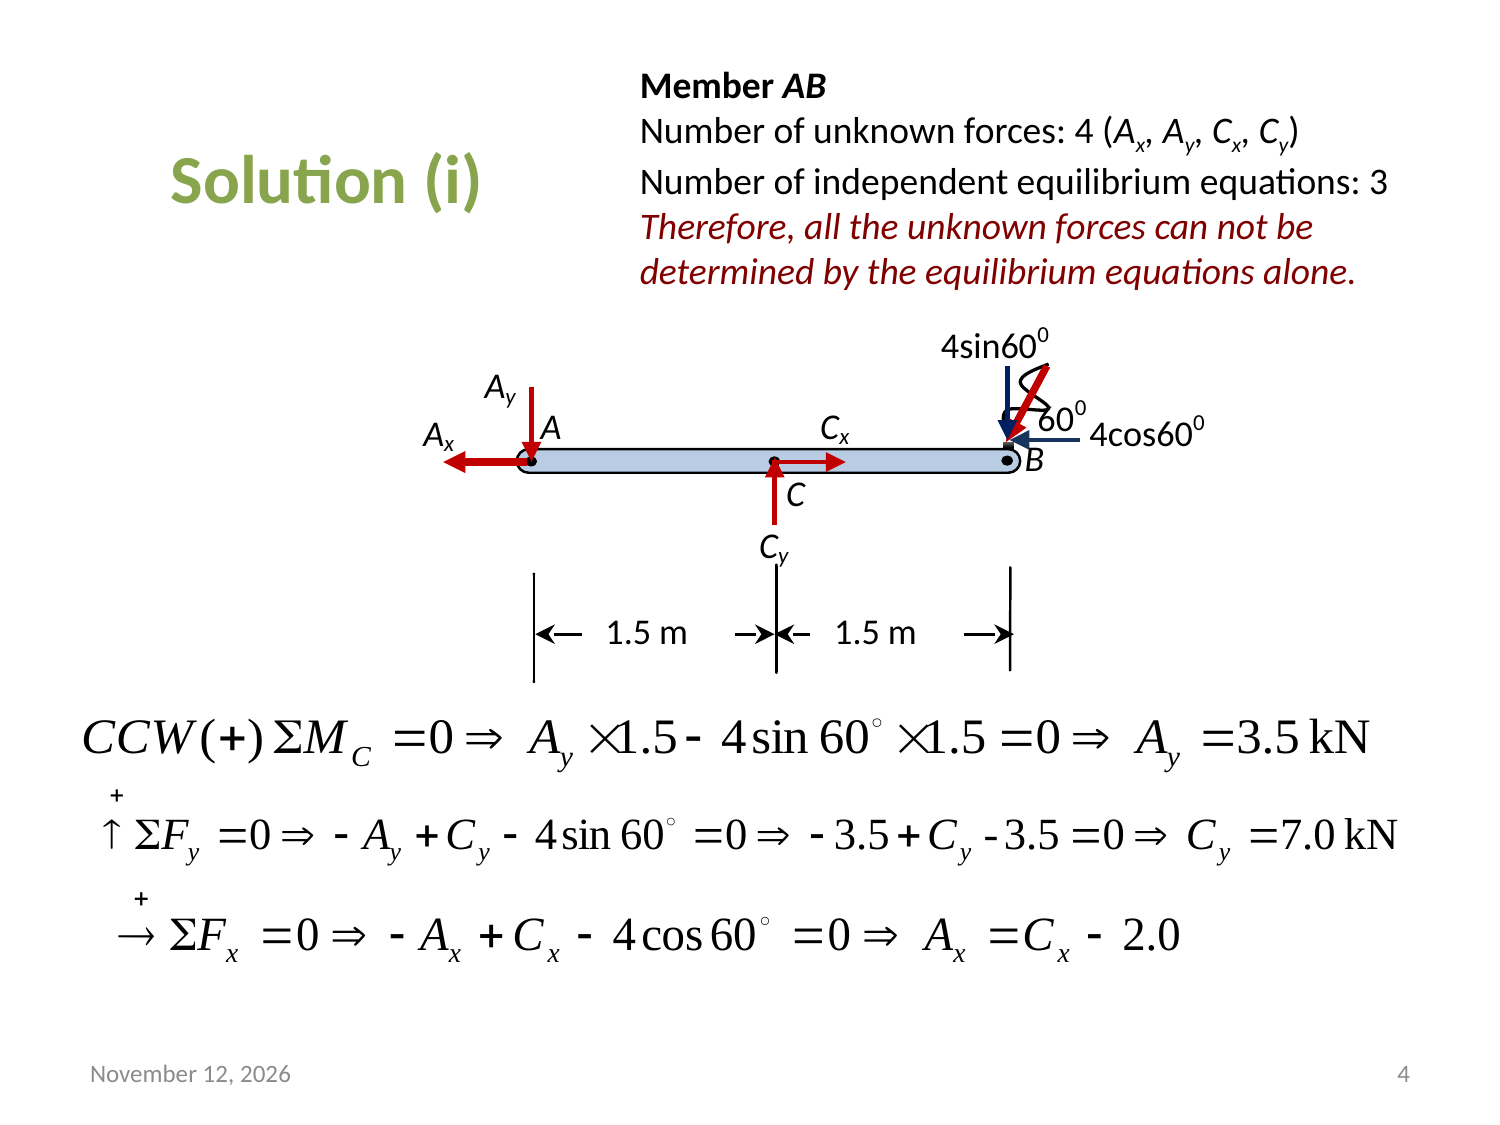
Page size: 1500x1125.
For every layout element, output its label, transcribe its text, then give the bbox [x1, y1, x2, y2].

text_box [99, 874, 1191, 975]
picture [399, 312, 1238, 686]
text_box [86, 774, 1406, 876]
text_box Member AB Number of unknown forces: 4 (Ax, Ay, Cx, Cy) Number of independent equilibrium equations: 3 Therefore, all the unknown forces can not be determined by the equilibrium equations alone. [624, 53, 1475, 300]
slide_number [75, 1042, 425, 1103]
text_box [74, 699, 1380, 783]
slide_number 4 [1074, 1042, 1425, 1103]
text_box Solution (i) [24, 99, 630, 225]
